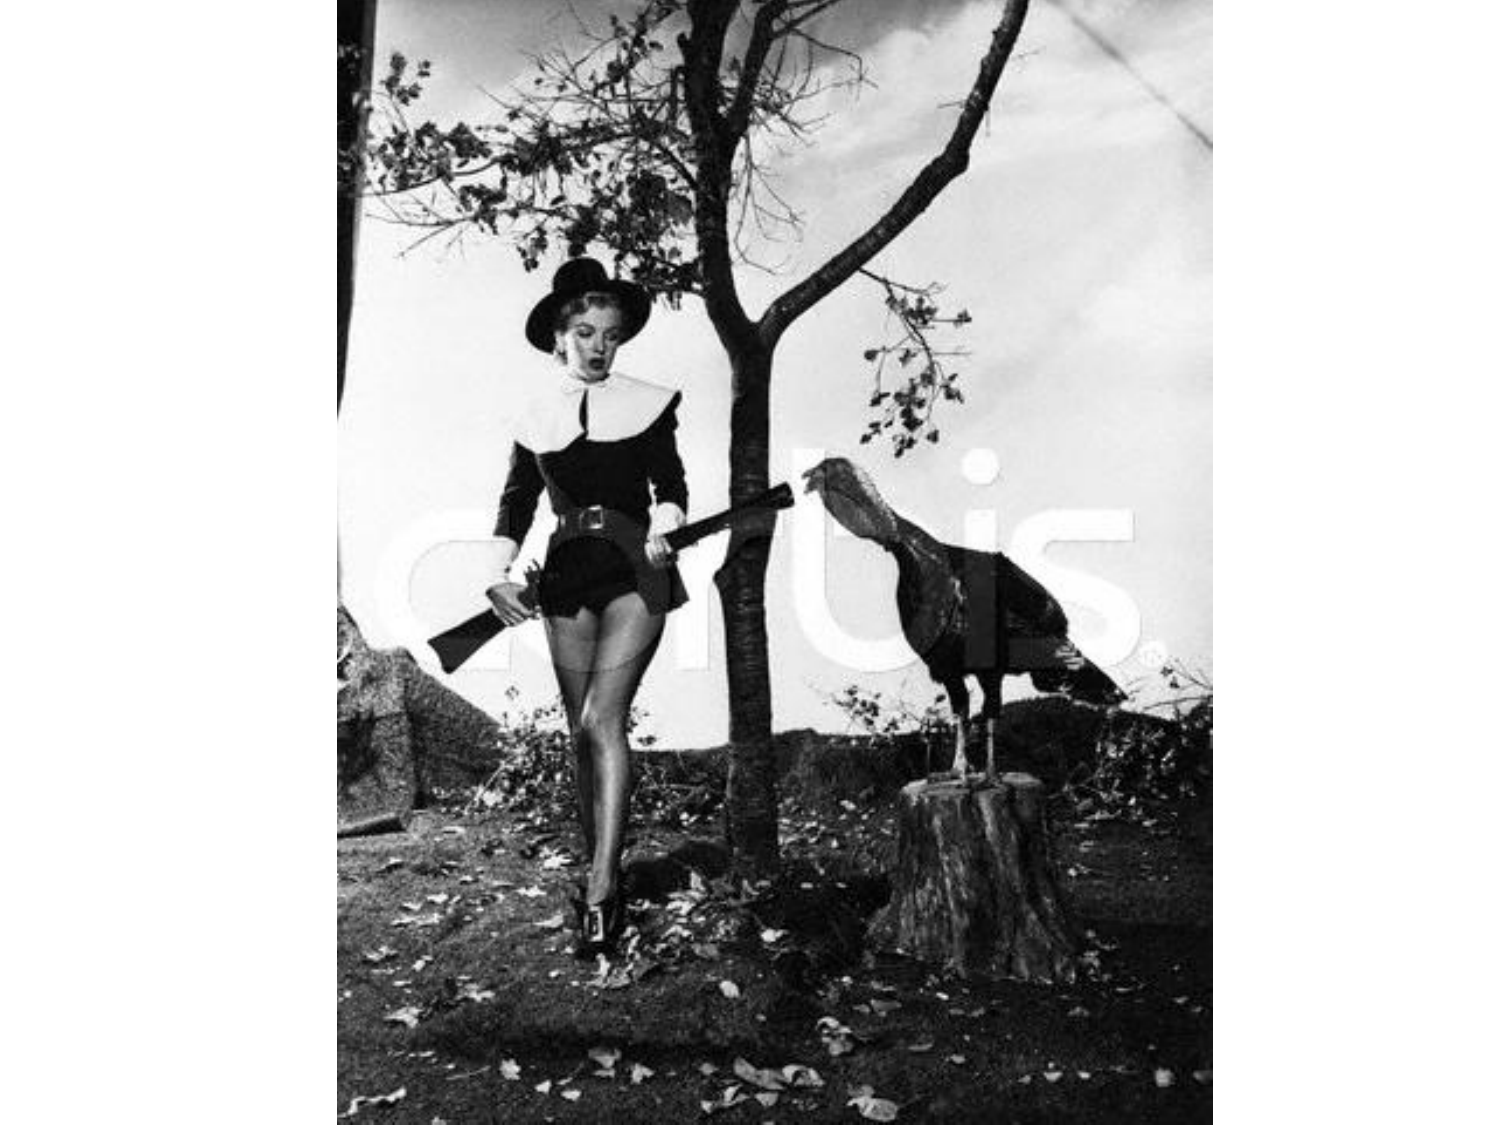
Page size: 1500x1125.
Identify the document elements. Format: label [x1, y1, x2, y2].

picture [337, 0, 1213, 1125]
